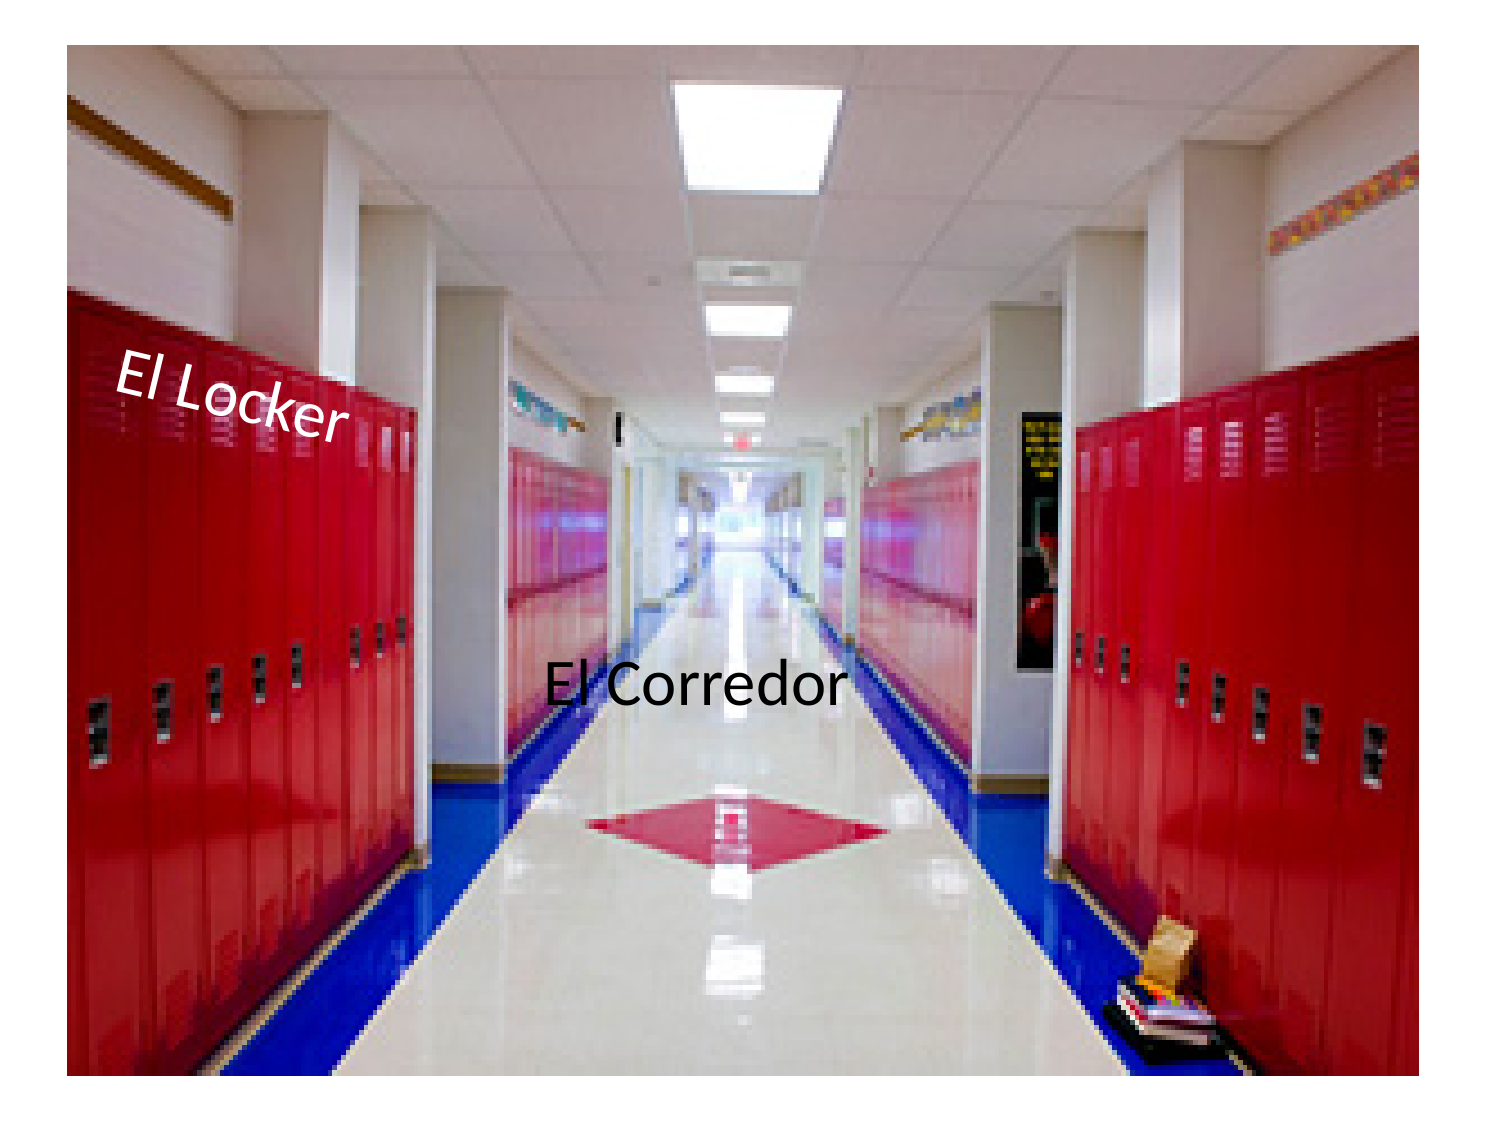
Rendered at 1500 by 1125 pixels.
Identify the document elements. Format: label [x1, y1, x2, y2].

picture [67, 45, 1419, 1076]
